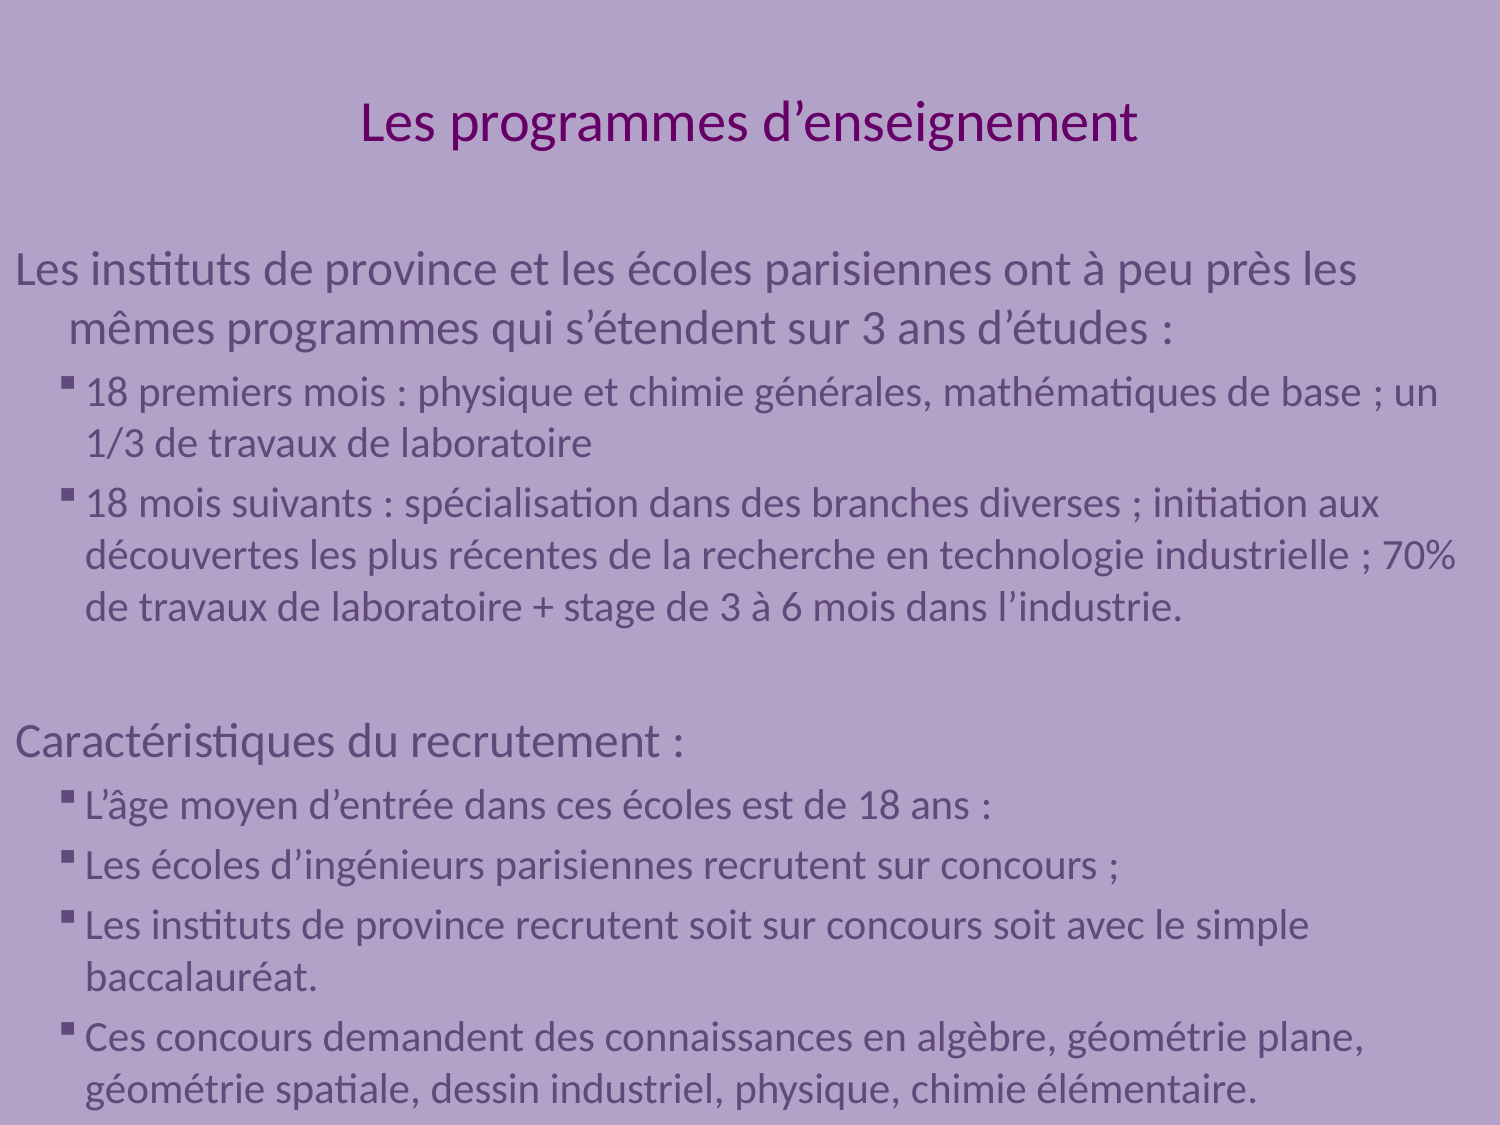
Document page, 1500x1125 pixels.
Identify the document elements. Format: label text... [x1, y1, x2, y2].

title Les programmes d’enseignement [75, 45, 1425, 192]
list Les instituts de province et les écoles parisiennes ont à peu près les mêmes programmes qui s’étendent sur 3 ans d’études : 18 premiers mois : physique et chimie générales, mathématiques de base ; un 1/3 de travaux de laboratoire 18 mois suivants : spécialisation dans des branches diverses ; initiation aux découvertes les plus récentes de la recherche en technologie industrielle ; 70% de travaux de laboratoire + stage de 3 à 6 mois dans l’industrie. Caractéristiques du recrutement : L’âge moyen d’entrée dans ces écoles est de 18 ans : Les écoles d’ingénieurs parisiennes recrutent sur concours ; Les instituts de province recrutent soit sur concours soit avec le simple baccalauréat. Ces concours demandent des connaissances en algèbre, géométrie plane, géométrie spatiale, dessin industriel, physique, chimie élémentaire. [0, 228, 1500, 1125]
